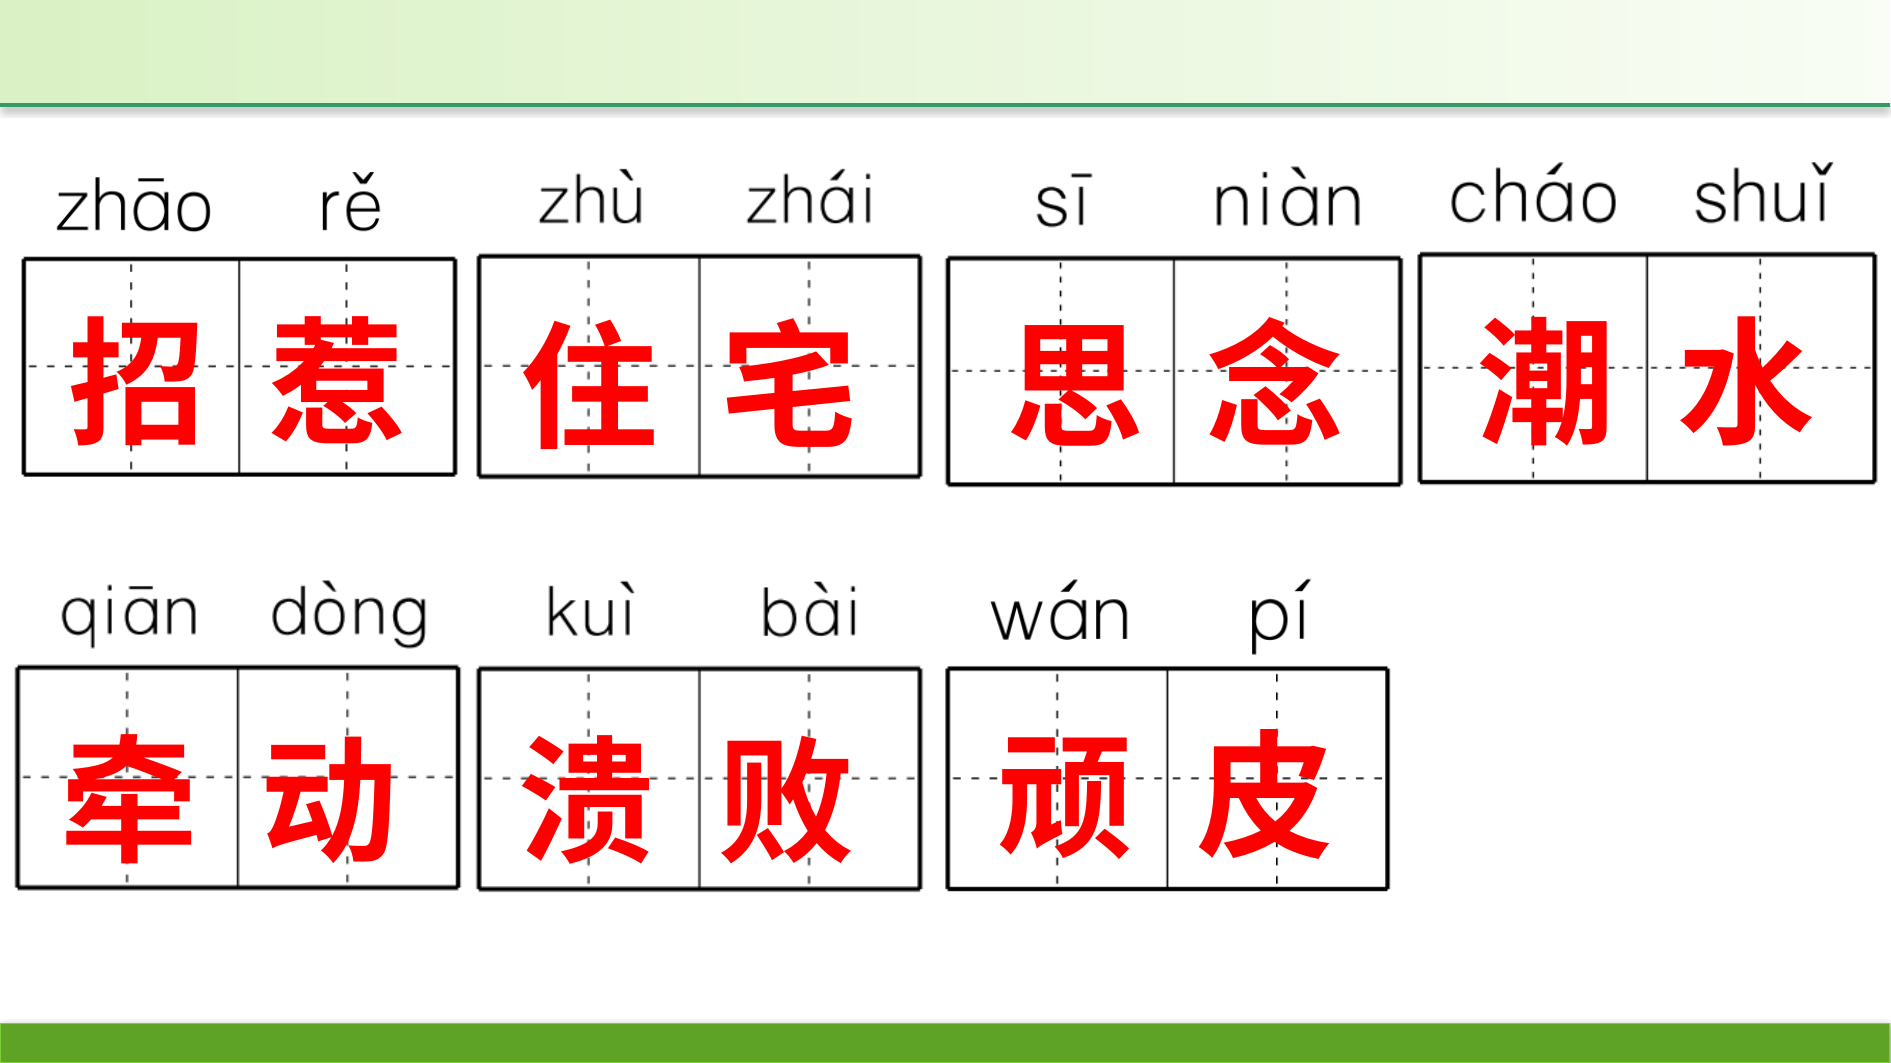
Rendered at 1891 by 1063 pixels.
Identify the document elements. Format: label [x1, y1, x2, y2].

picture [938, 161, 1891, 918]
picture [8, 164, 936, 895]
